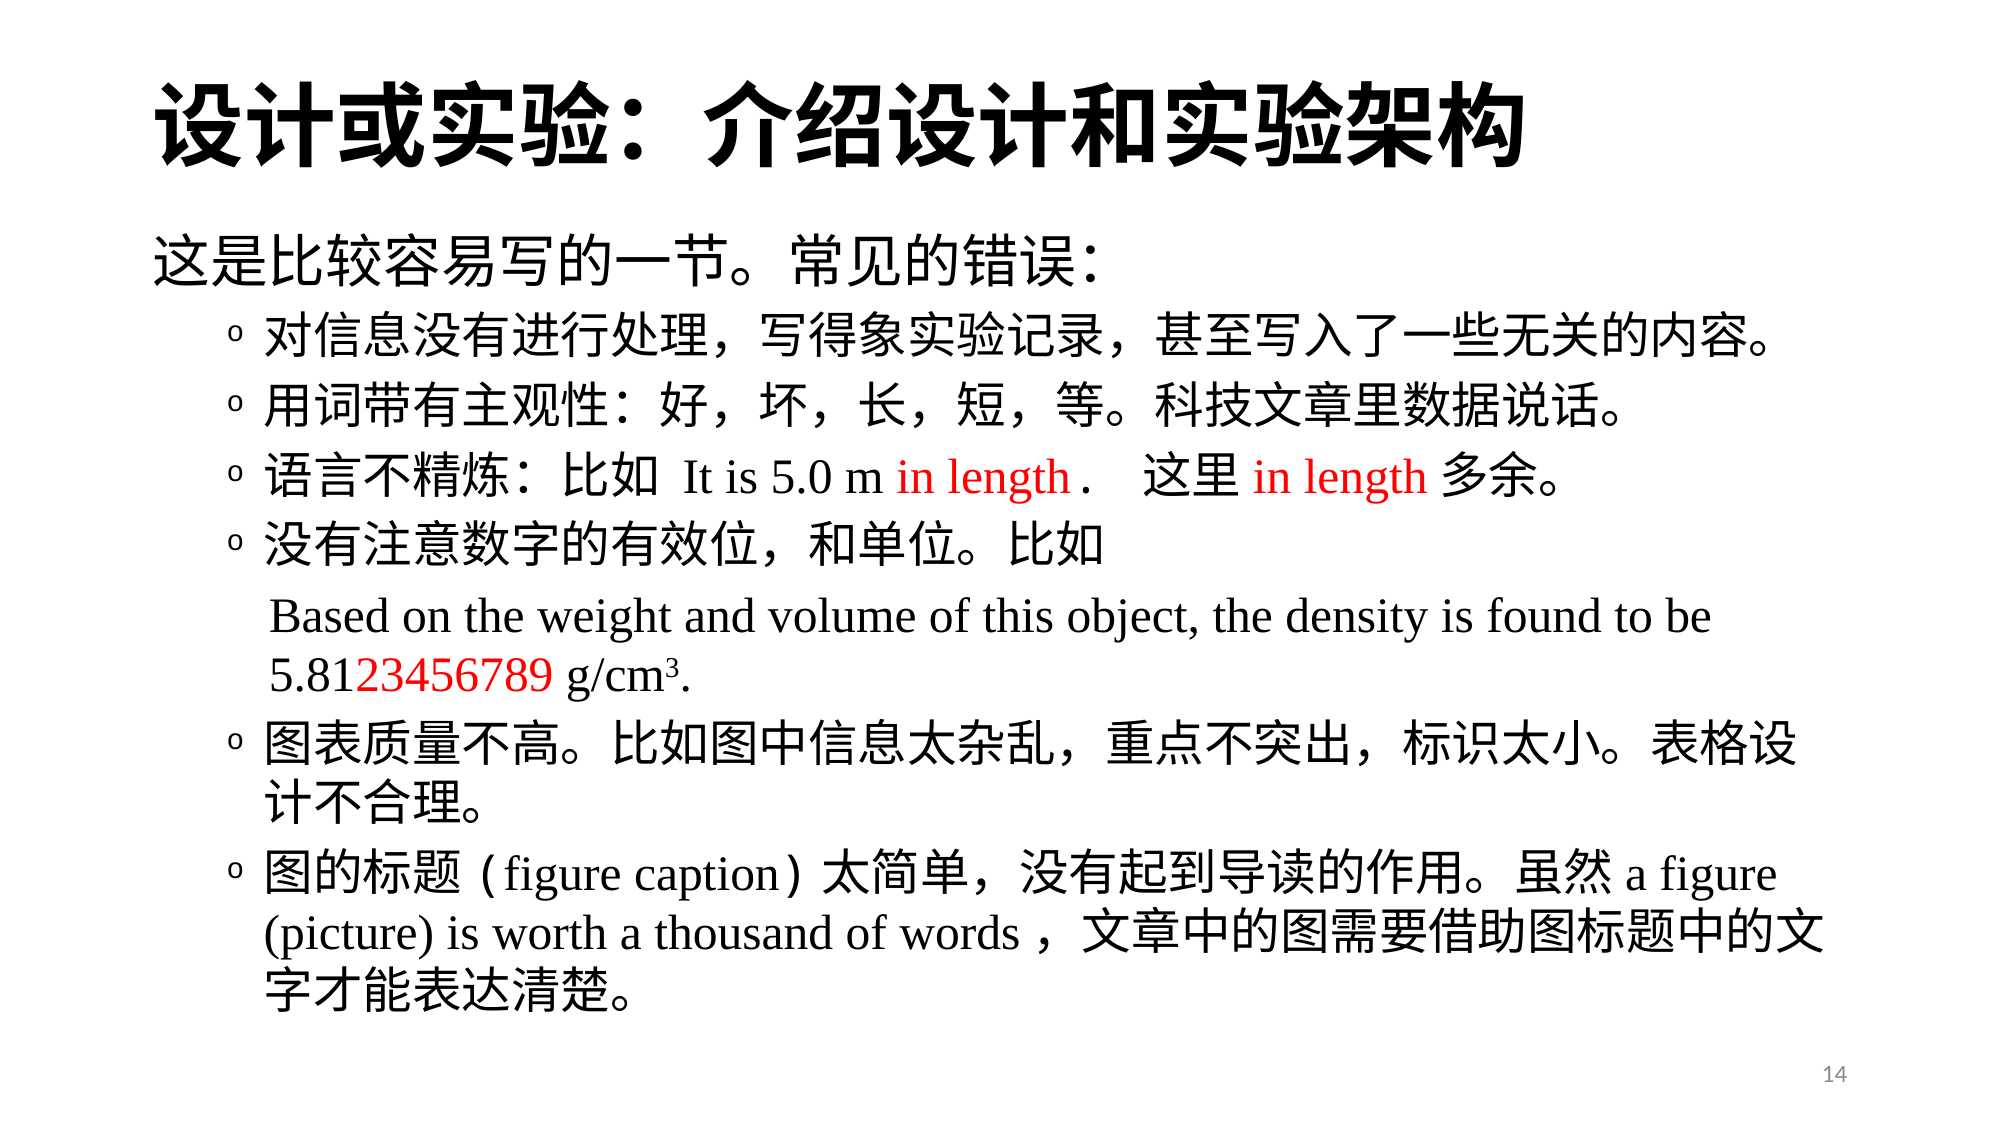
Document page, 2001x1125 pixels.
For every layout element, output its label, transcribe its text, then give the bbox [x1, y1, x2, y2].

slide_number 14 [1412, 1042, 1863, 1103]
title 设计或实验：介绍设计和实验架构 [137, 59, 1863, 200]
list 这是比较容易写的一节。常见的错误： 对信息没有进行处理，写得象实验记录，甚至写入了一些无关的内容。 用词带有主观性：好，坏，长，短，等。科技文章里数据说话。 语言不精炼：比如 It is 5.0 m in length. 这里in length多余。 没有注意数字的有效位，和单位。比如 Based on the weight and volume of this object, the density is found to be 5.8123456789 g/cm3. 图表质量不高。比如图中信息太杂乱，重点不突出，标识太小。表格设计不合理。 图的标题(figure caption)太简单，没有起到导读的作用。虽然a figure (picture) is worth a thousand of words，文章中的图需要借助图标题中的文字才能表达清楚。 [137, 217, 1863, 1028]
